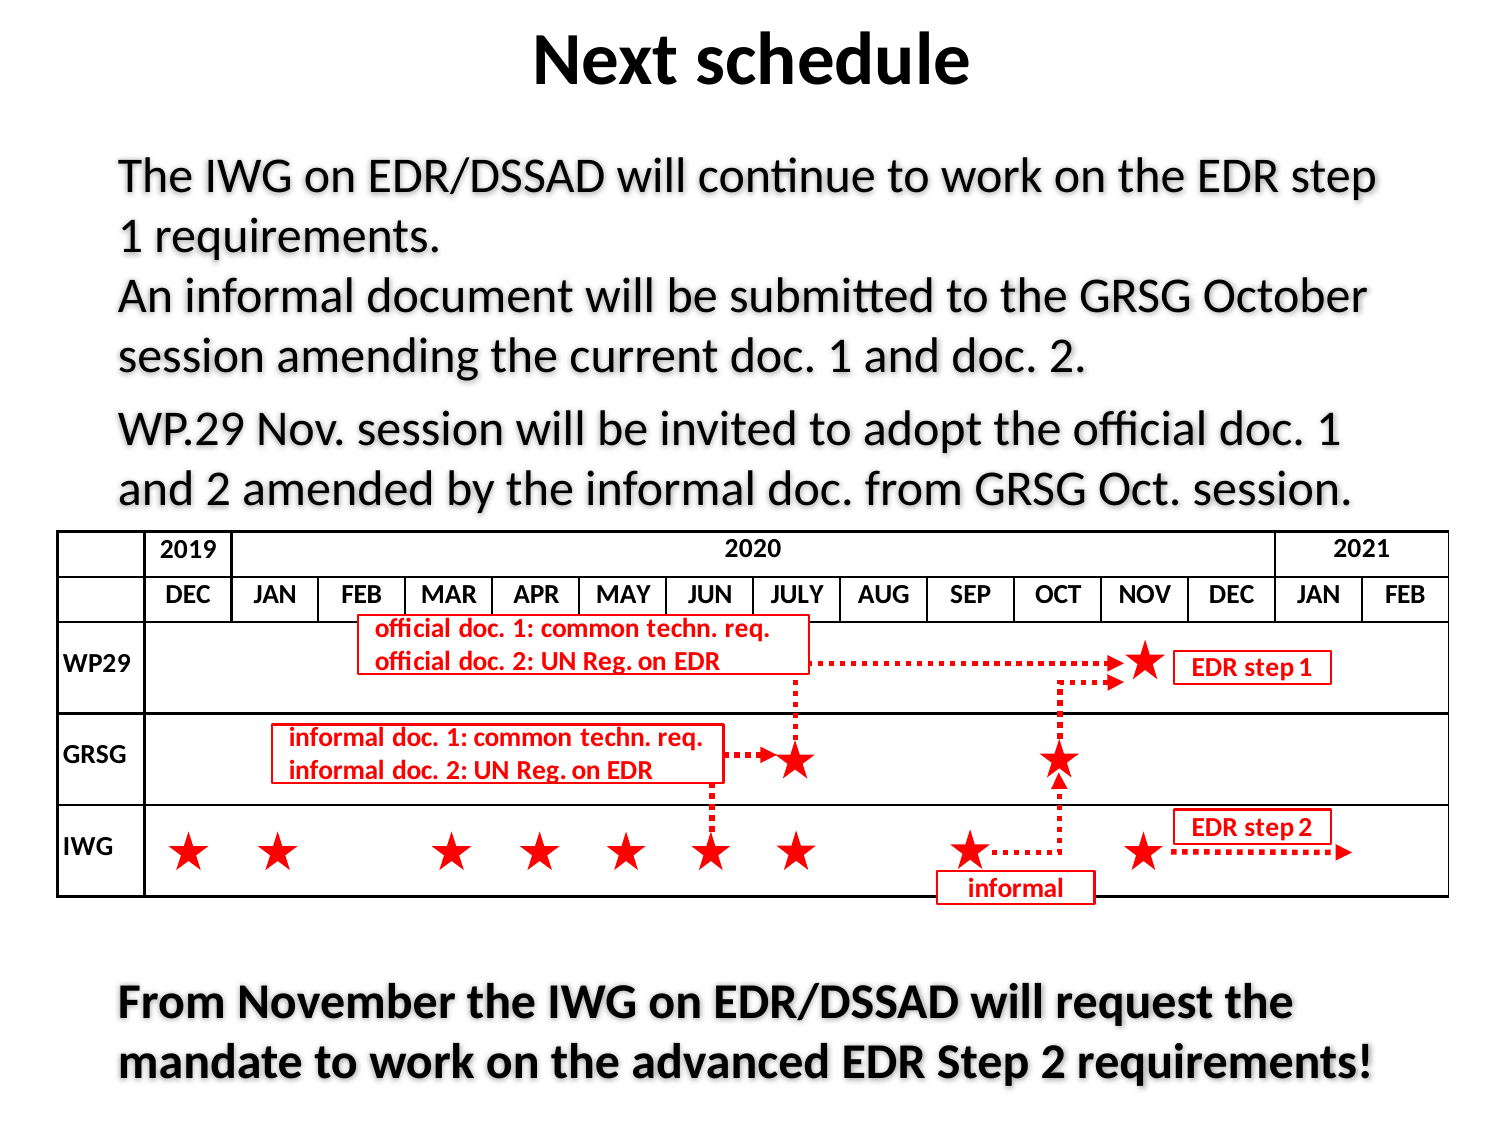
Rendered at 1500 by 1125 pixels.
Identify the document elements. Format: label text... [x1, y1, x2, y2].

text_box The IWG on EDR/DSSAD will continue to work on the EDR step 1 requirements. An informal document will be submitted to the GRSG October session amending the current doc. 1 and doc. 2. WP.29 Nov. session will be invited to adopt the official doc. 1 and 2 amended by the informal doc. from GRSG Oct. session. From November the IWG on EDR/DSSAD will request the mandate to work on the advanced EDR Step 2 requirements! [62, 917, 1442, 1026]
text_box Next schedule [2, 19, 1500, 90]
text_box The IWG on EDR/DSSAD will continue to work on the EDR step 1 requirements. An informal document will be submitted to the GRSG October session amending the current doc. 1 and doc. 2. WP.29 Nov. session will be invited to adopt the official doc. 1 and 2 amended by the informal doc. from GRSG Oct. session. From November the IWG on EDR/DSSAD will request the mandate to work on the advanced EDR Step 2 requirements! [54, 85, 1450, 526]
picture [52, 526, 1451, 909]
